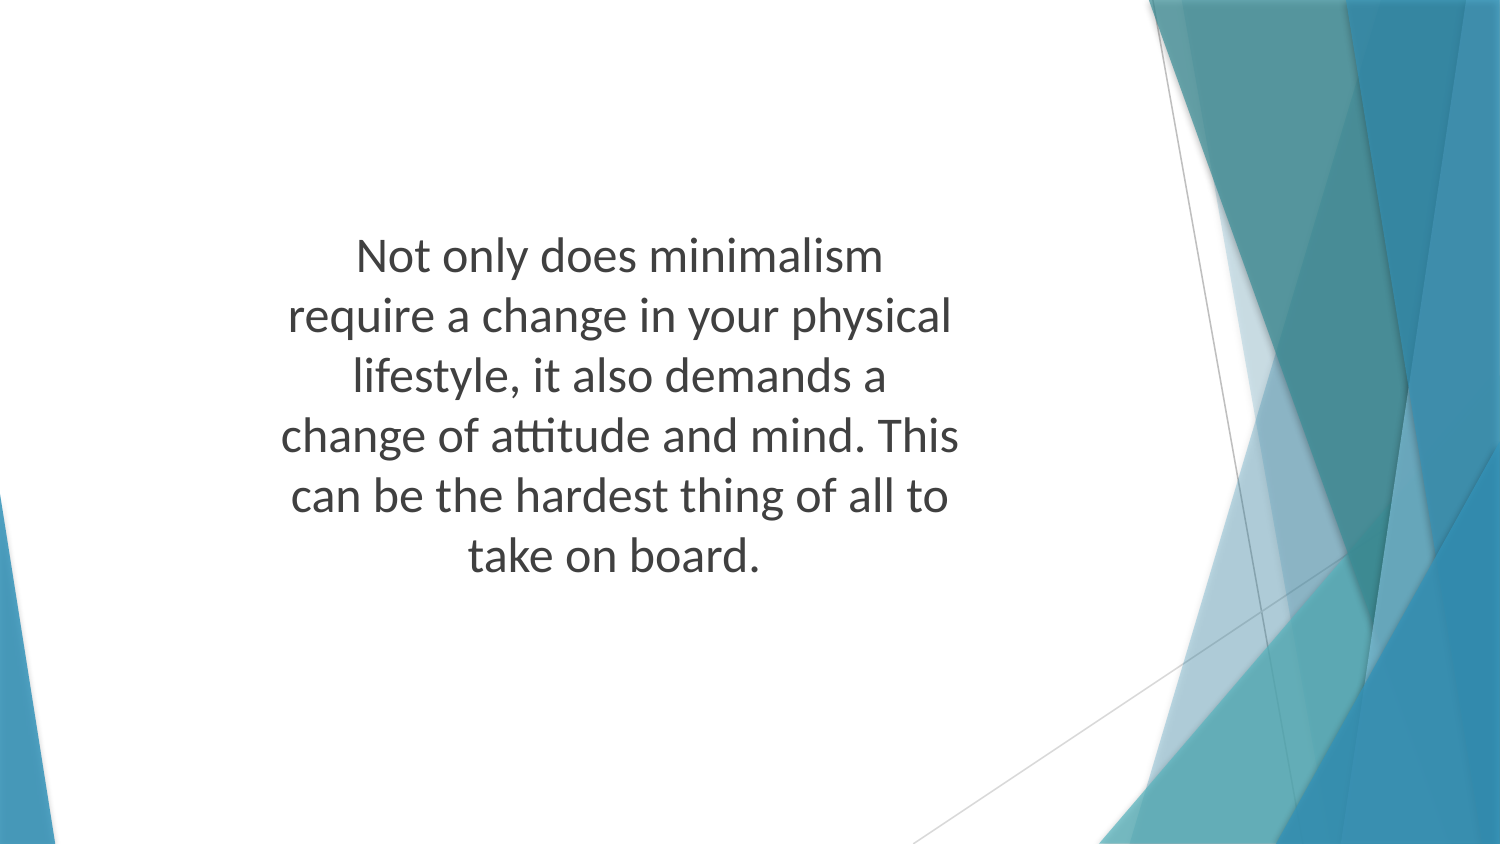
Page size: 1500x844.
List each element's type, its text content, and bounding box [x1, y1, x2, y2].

list Not only does minimalism require a change in your physical lifestyle, it also demands a change of attitude and mind. This can be the hardest thing of all to take on board. [265, 215, 975, 629]
